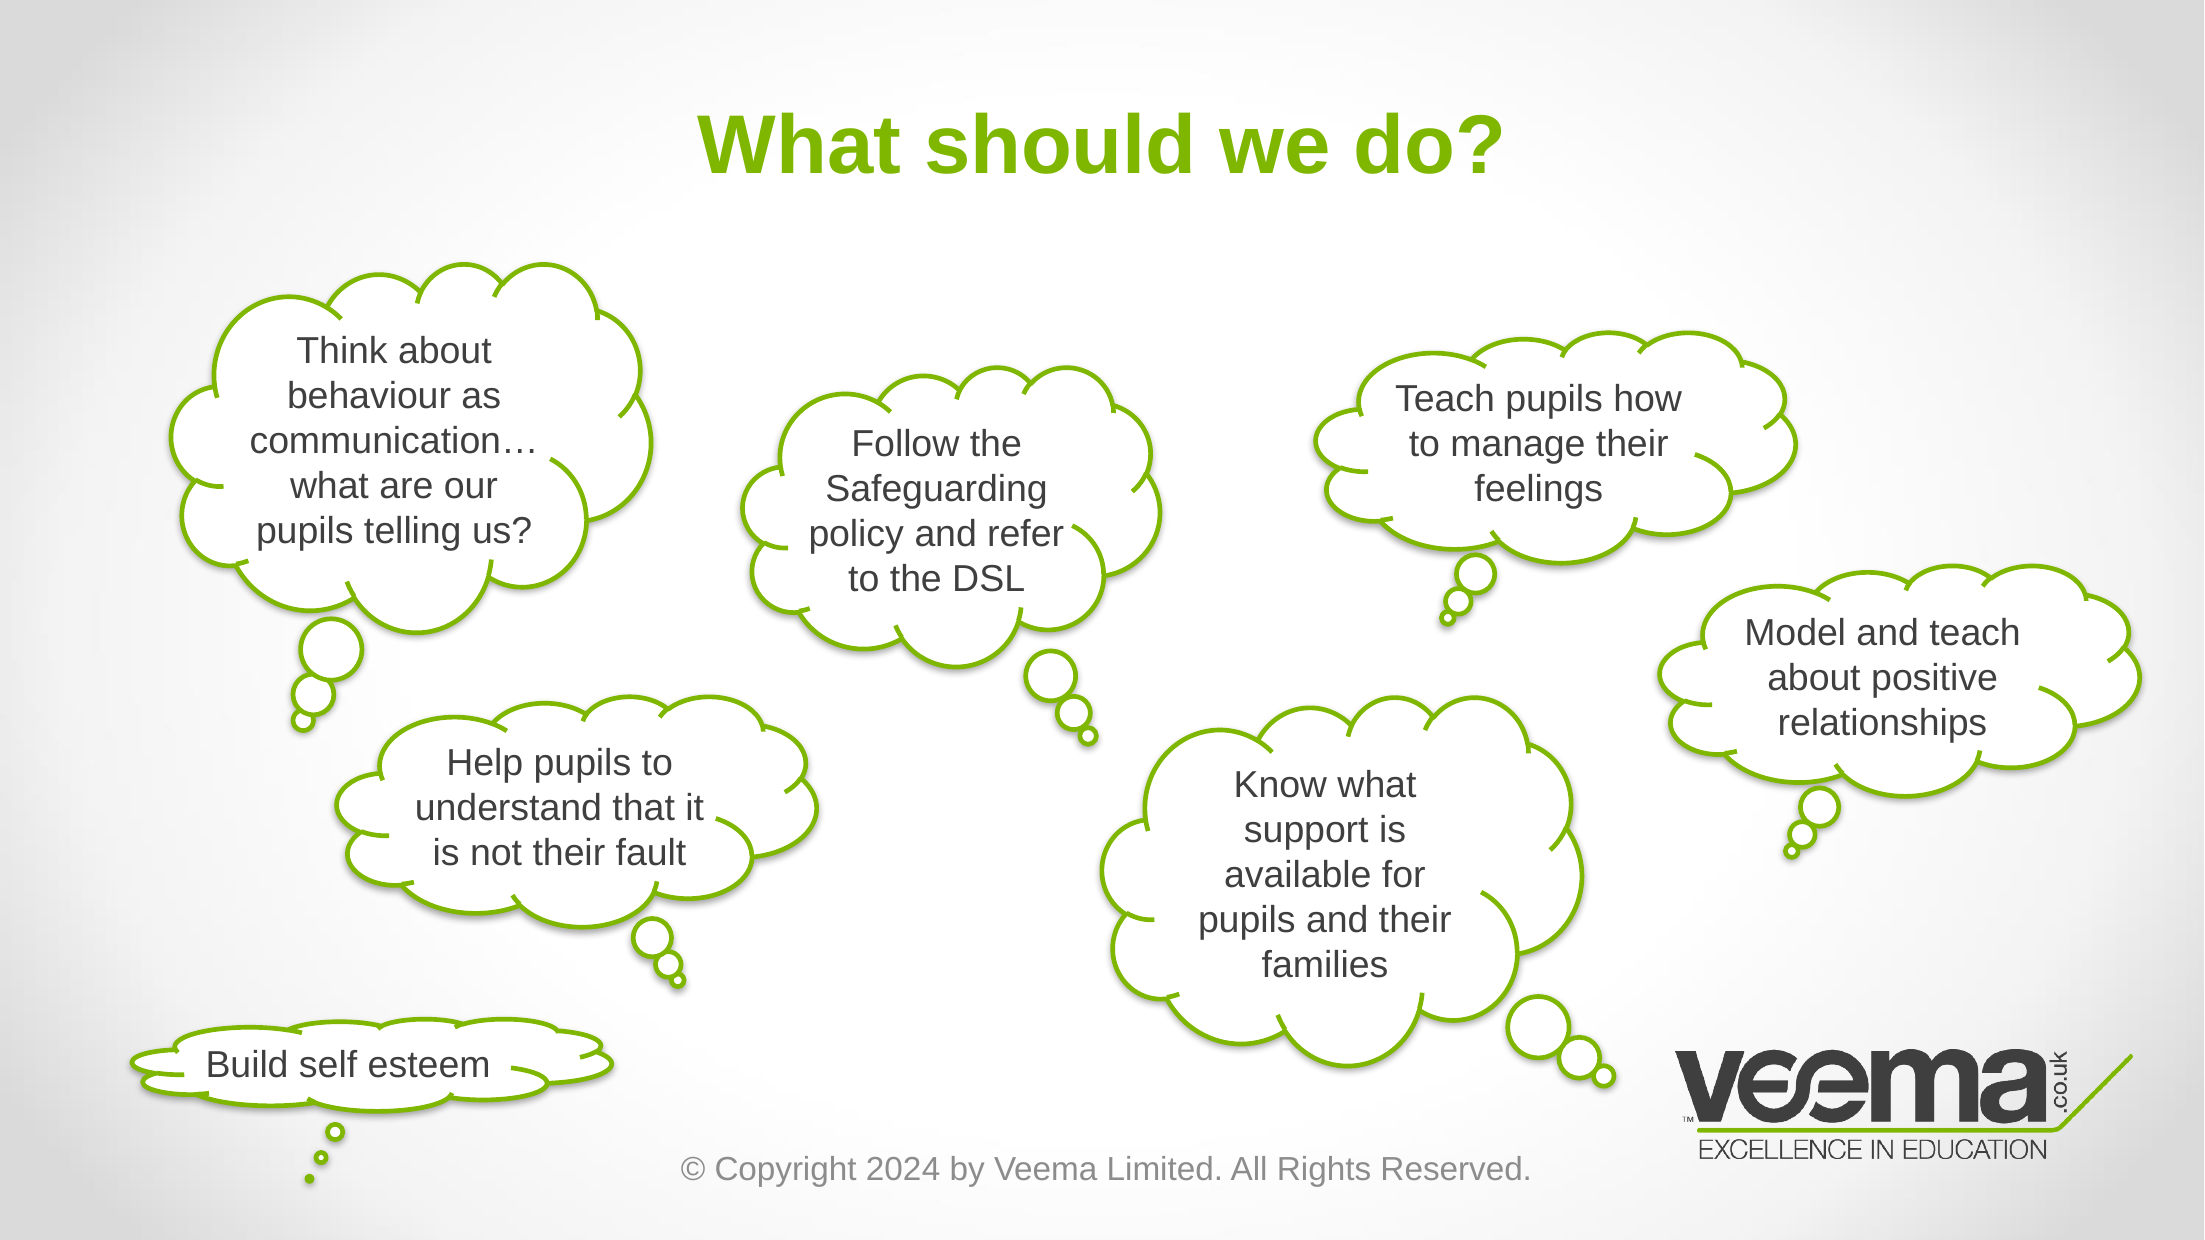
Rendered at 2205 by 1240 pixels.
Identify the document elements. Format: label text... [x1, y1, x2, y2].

text_box Think about behaviour as communication…what are our pupils telling us? [292, 618, 362, 731]
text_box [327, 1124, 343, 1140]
text_box Think about behaviour as communication…what are our pupils telling us? [170, 264, 652, 633]
text_box Teach pupils how to manage their feelings [1315, 332, 1796, 564]
text_box Follow the Safeguarding policy and refer to the DSL [742, 367, 1161, 668]
text_box Help pupils to understand that it is not their fault [633, 918, 685, 987]
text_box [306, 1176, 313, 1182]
text_box Follow the Safeguarding policy and refer to the DSL [1025, 650, 1097, 745]
picture [0, 0, 2205, 1240]
text_box Help pupils to understand that it is not their fault [336, 696, 817, 928]
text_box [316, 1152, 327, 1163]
text_box Know what support is available for pupils and their families [1507, 996, 1614, 1087]
text_box Build self esteem [131, 1019, 612, 1112]
text_box Know what support is available for pupils and their families [1101, 697, 1582, 1067]
text_box Model and teach about positive relationships [1785, 787, 1839, 858]
text_box Model and teach about positive relationships [1659, 565, 2140, 797]
title What should we do? [109, 82, 2095, 290]
text_box Teach pupils how to manage their feelings [1441, 554, 1495, 625]
